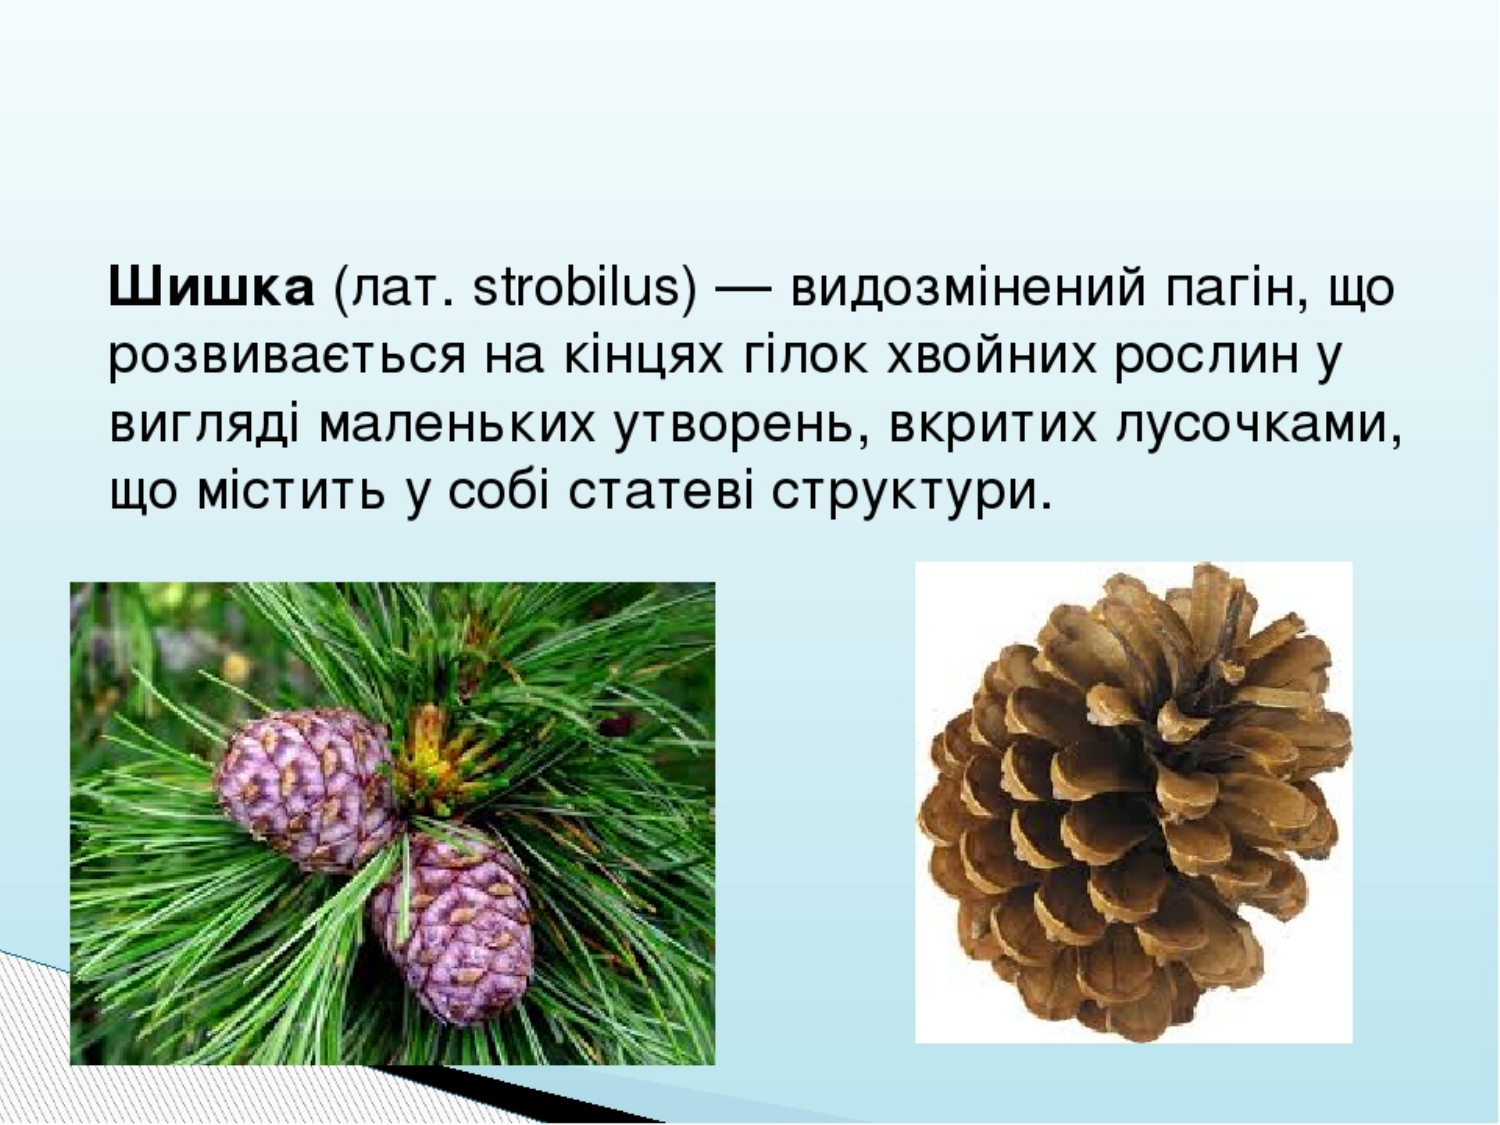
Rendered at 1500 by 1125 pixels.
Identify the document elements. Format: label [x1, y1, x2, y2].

list [0, 0, 1500, 1125]
